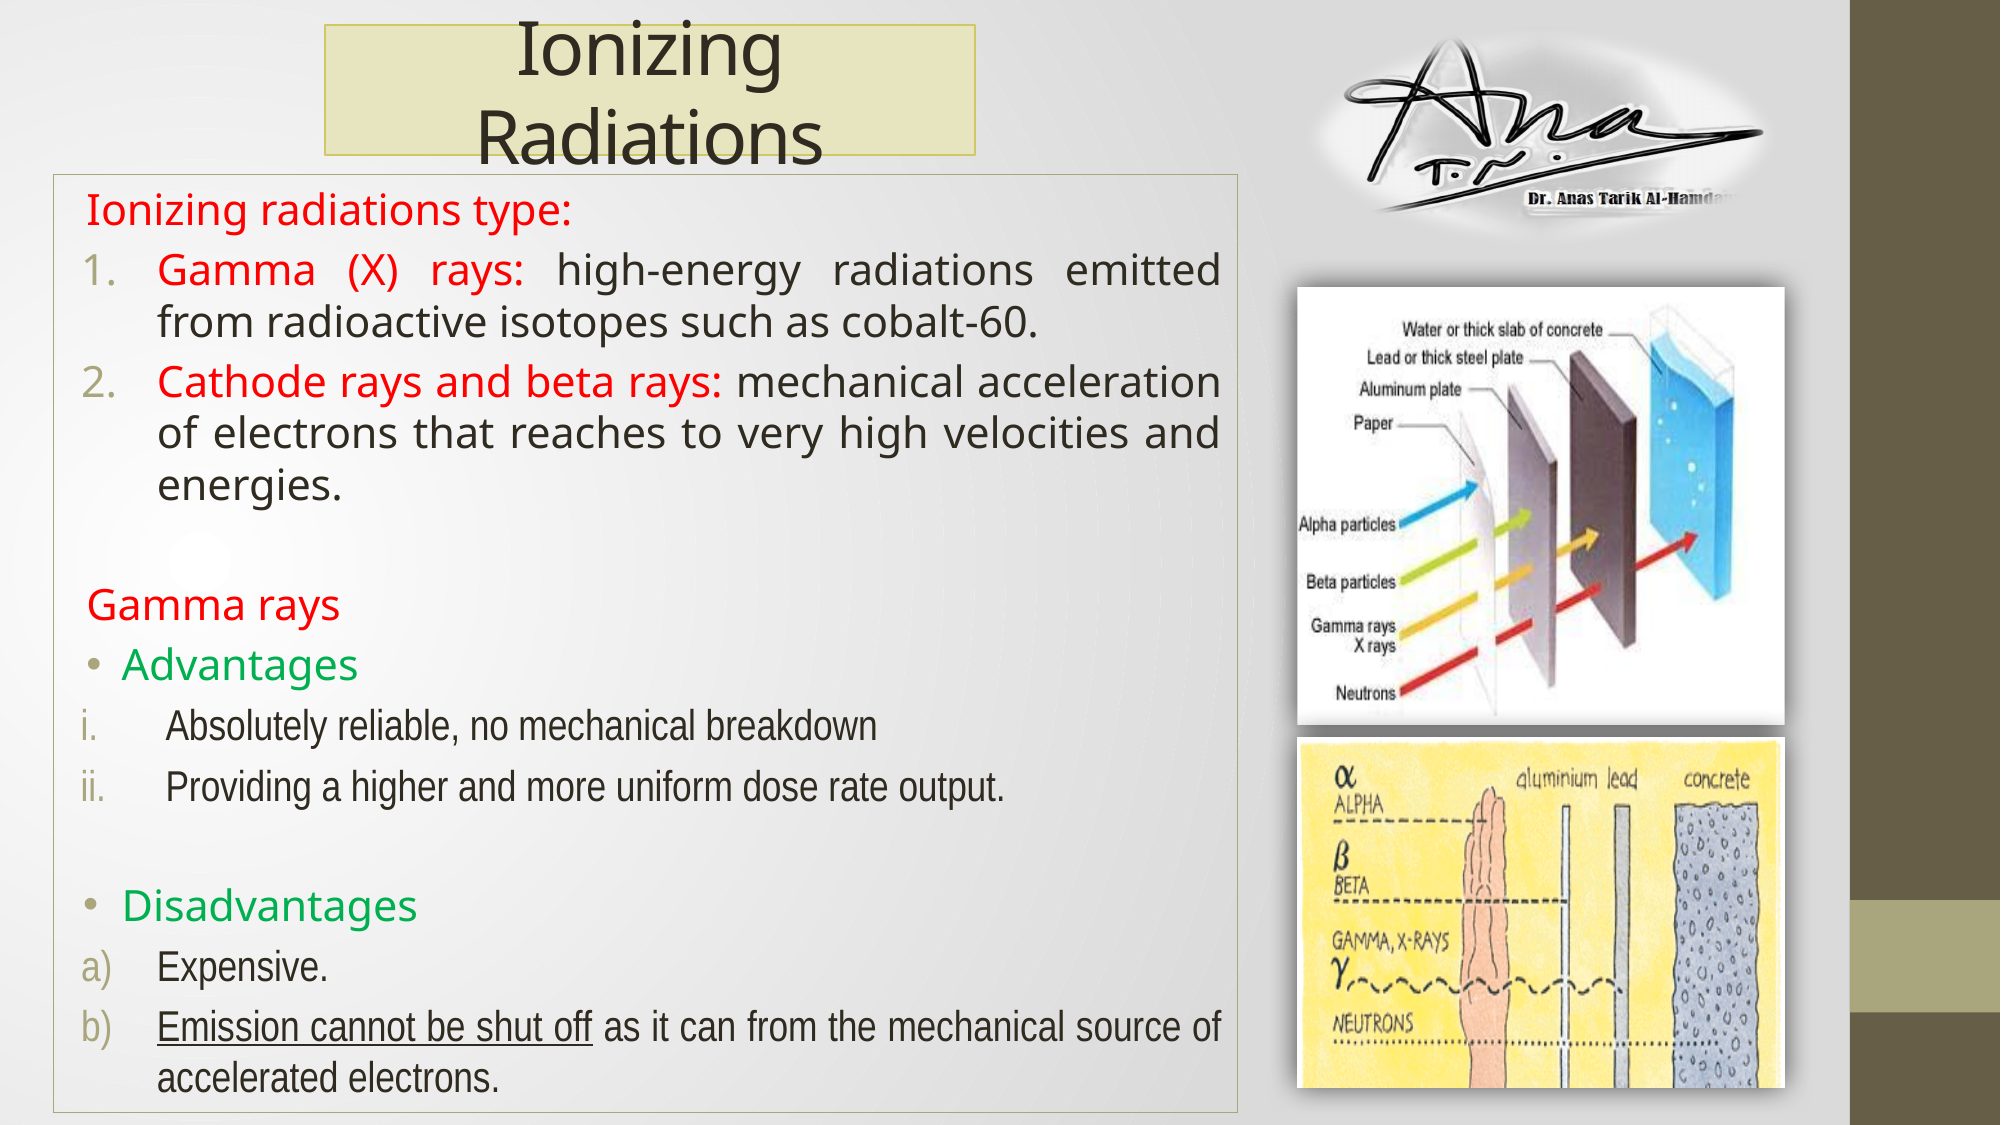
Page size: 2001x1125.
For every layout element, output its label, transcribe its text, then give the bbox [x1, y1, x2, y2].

list Ionizing radiations type: Gamma (X) rays: high-energy radiations emitted from radioactive isotopes such as cobalt-60. Cathode rays and beta rays: mechanical acceleration of electrons that reaches to very high velocities and energies. Gamma rays Advantages Absolutely reliable, no mechanical breakdown Providing a higher and more uniform dose rate output. Disadvantages Expensive. Emission cannot be shut off as it can from the mechanical source of accelerated electrons. [53, 174, 1238, 1113]
title Ionizing Radiations [324, 24, 976, 156]
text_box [1296, 24, 1786, 1088]
